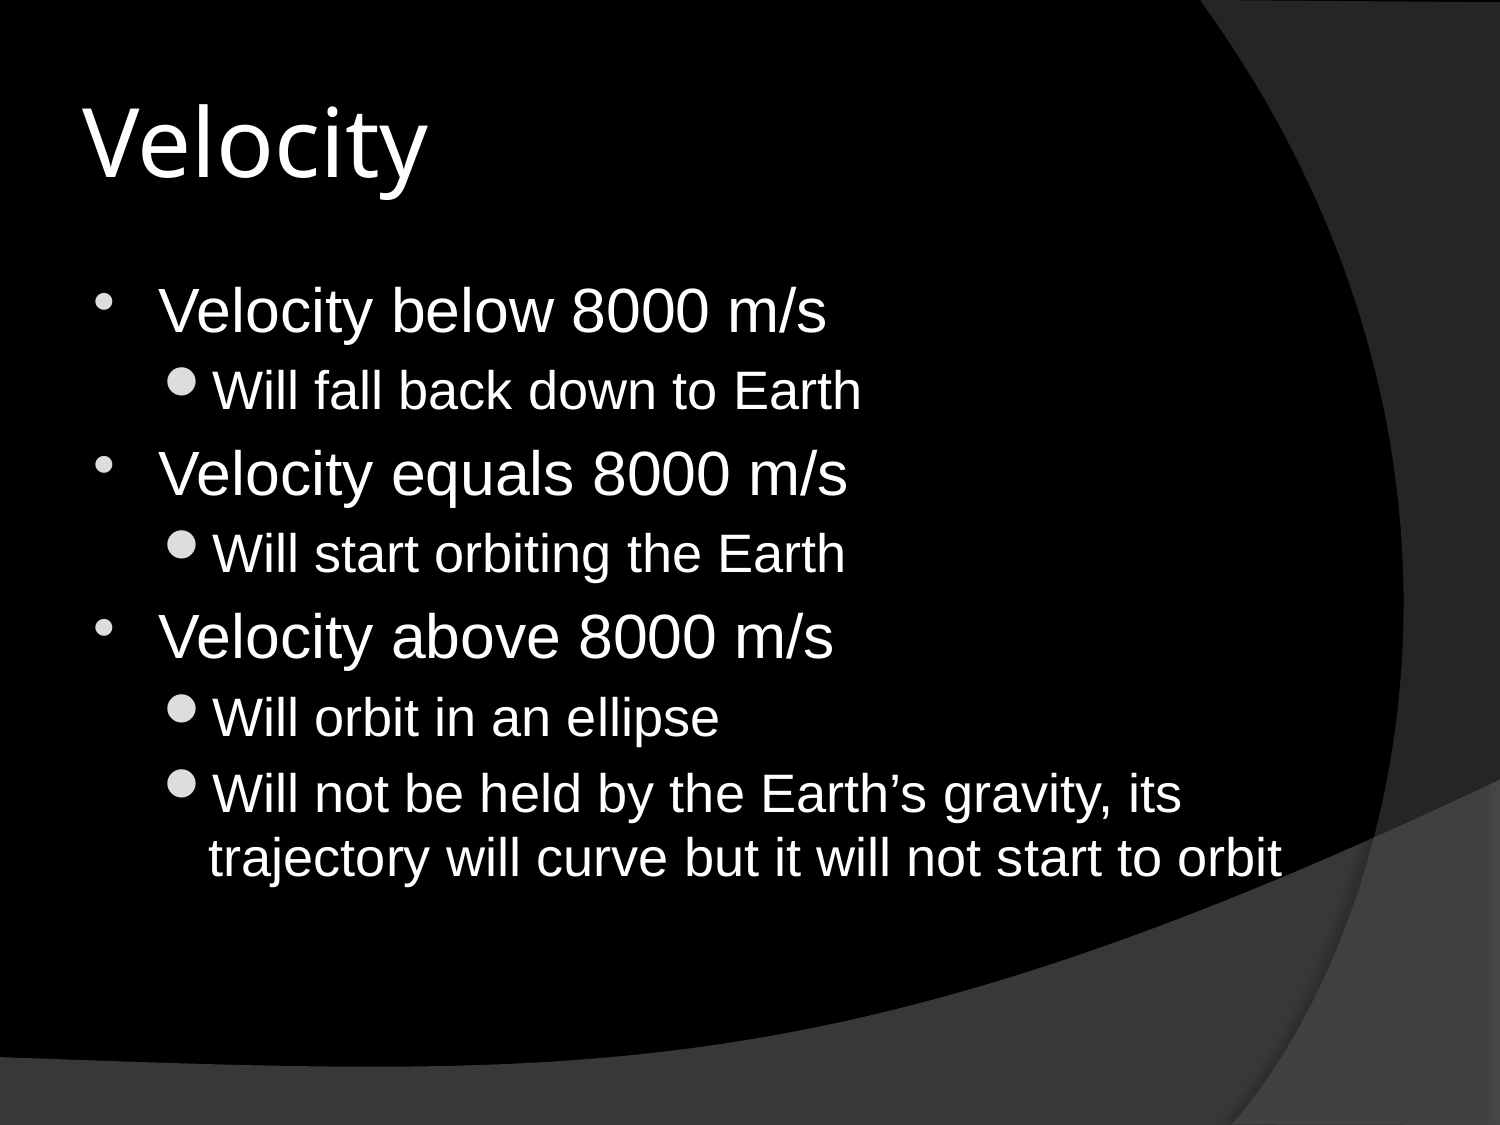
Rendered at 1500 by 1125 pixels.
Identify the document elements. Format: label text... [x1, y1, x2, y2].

title Velocity [75, 45, 1300, 233]
list Velocity below 8000 m/s Will fall back down to Earth Velocity equals 8000 m/s Will start orbiting the Earth Velocity above 8000 m/s Will orbit in an ellipse Will not be held by the Earth’s gravity, its trajectory will curve but it will not start to orbit [75, 262, 1300, 1005]
